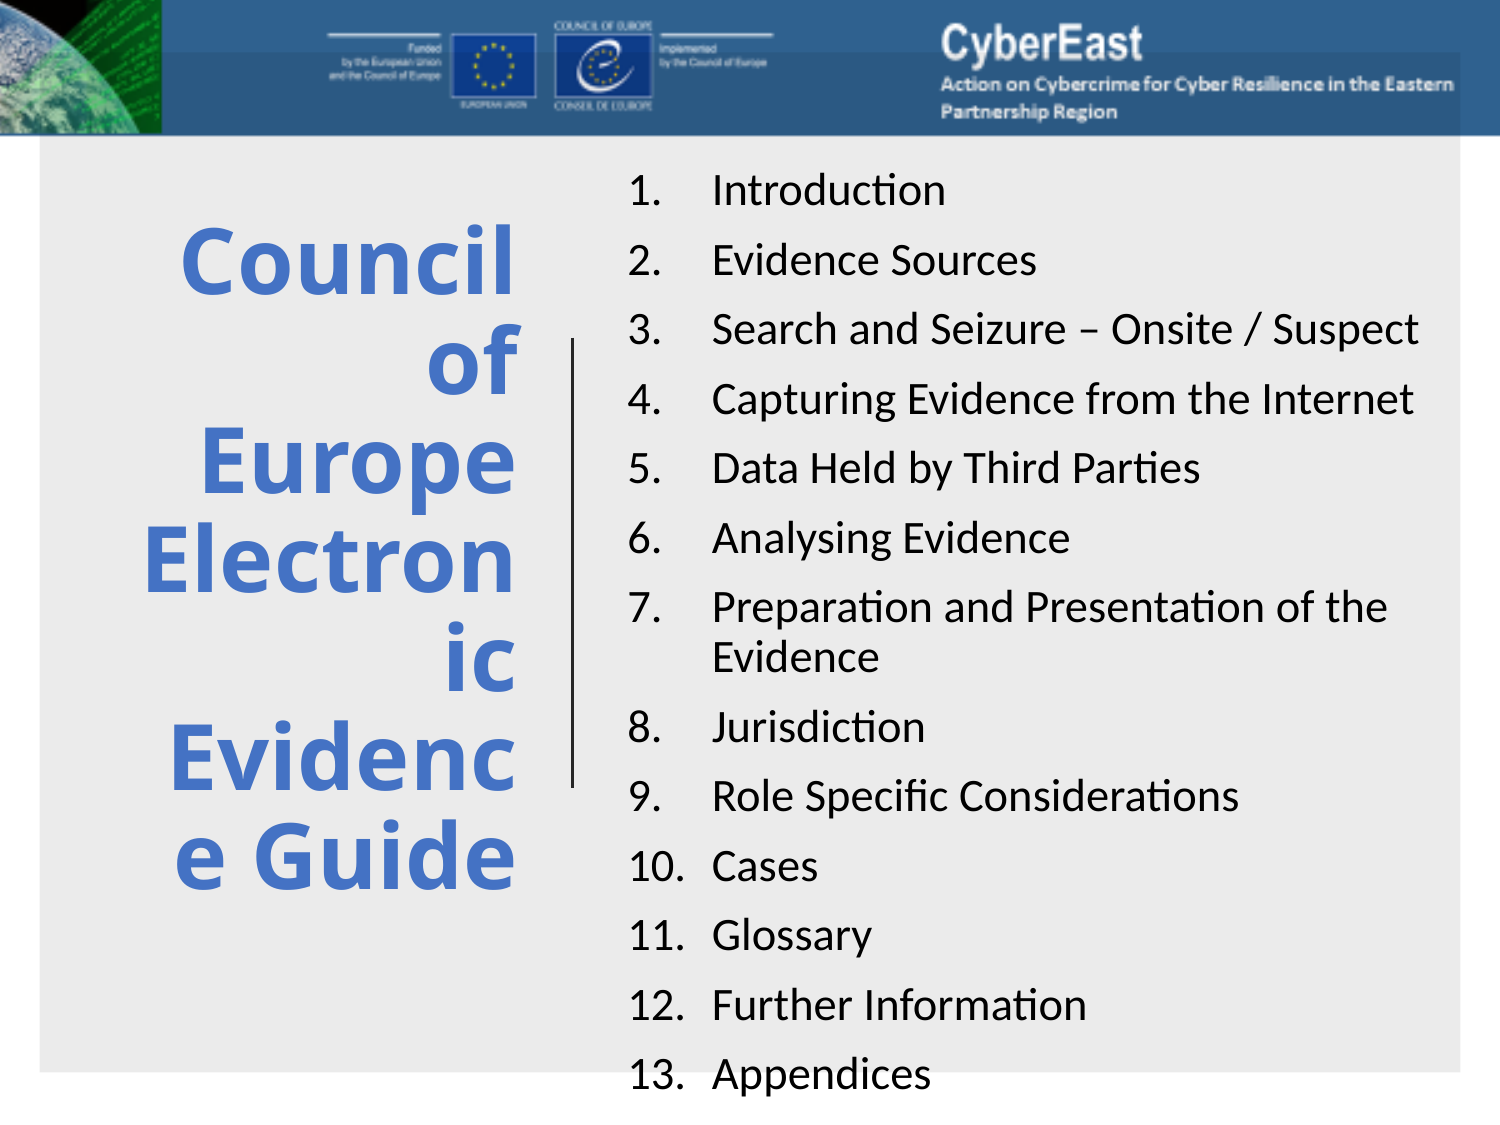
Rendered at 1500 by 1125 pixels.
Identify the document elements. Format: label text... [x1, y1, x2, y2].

text_box [38, 51, 1461, 1073]
title Council of Europe Electronic Evidence Guide [103, 158, 533, 967]
picture [0, 0, 1500, 1125]
list Introduction Evidence Sources Search and Seizure – Onsite / Suspect Capturing Evidence from the Internet Data Held by Third Parties Analysing Evidence Preparation and Presentation of the Evidence Jurisdiction Role Specific Considerations Cases Glossary Further Information Appendices [612, 158, 1461, 1125]
